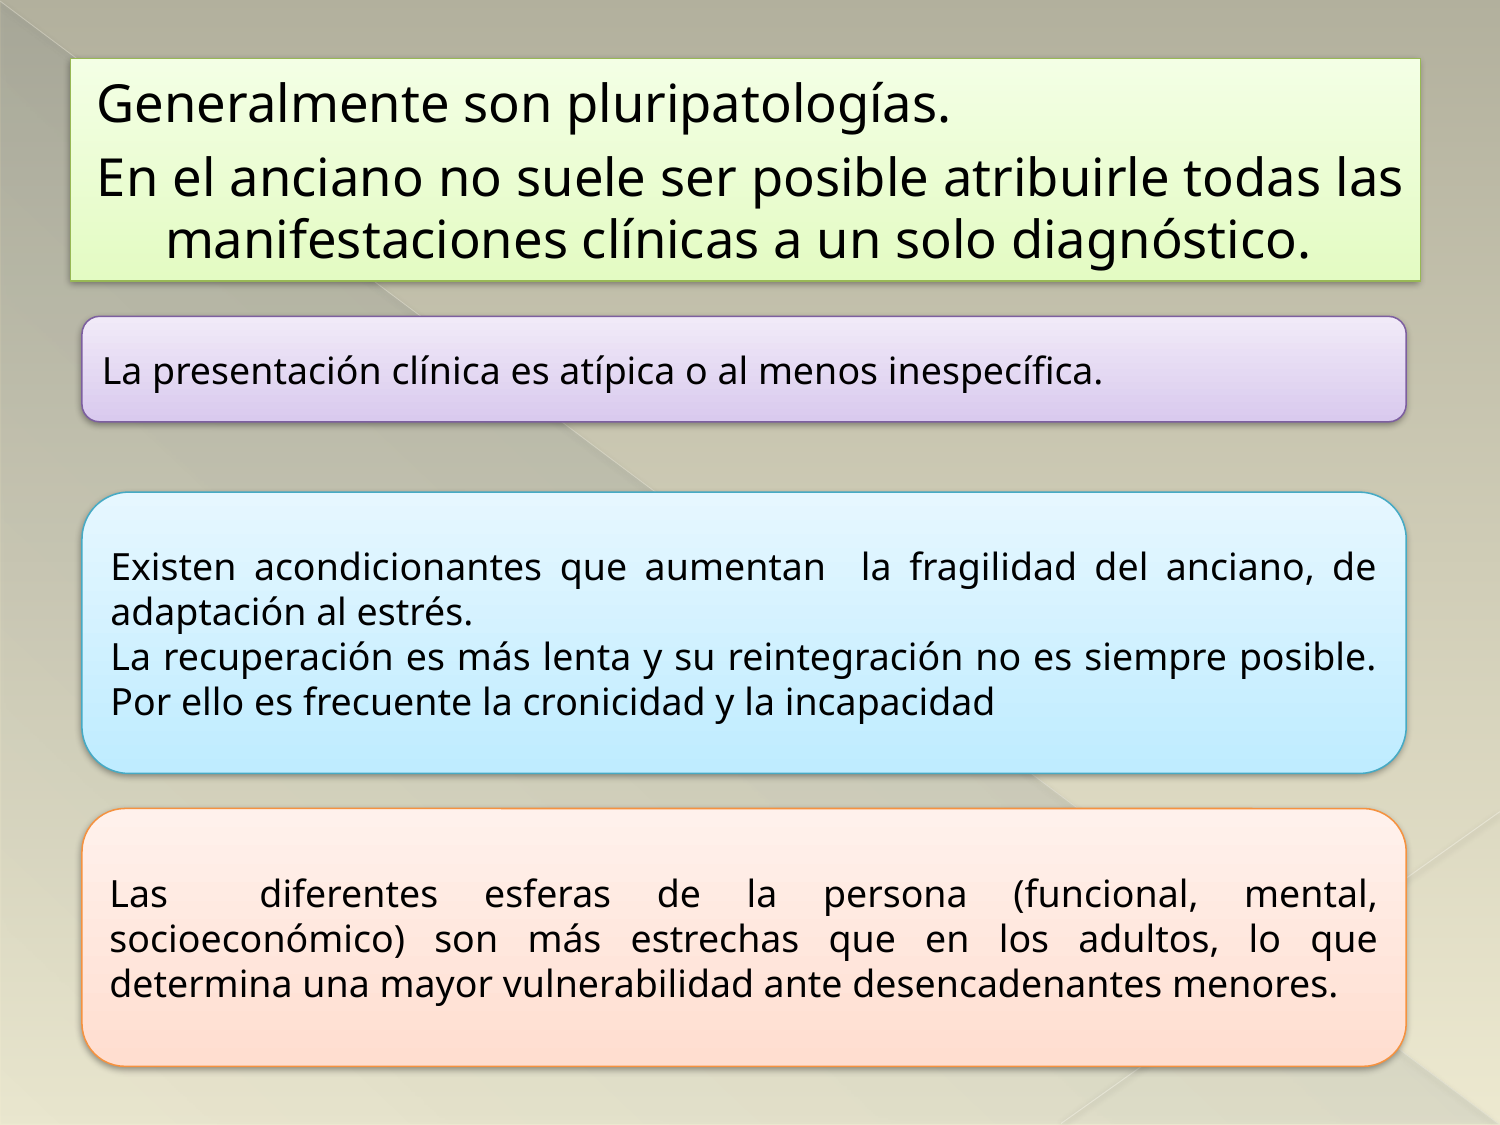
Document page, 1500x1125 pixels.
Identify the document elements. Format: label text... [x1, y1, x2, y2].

list Generalmente son pluripatologías. En el anciano no suele ser posible atribuirle todas las manifestaciones clínicas a un solo diagnóstico. [70, 58, 1421, 282]
text_box Las diferentes esferas de la persona (funcional, mental, socioeconómico) son más estrechas que en los adultos, lo que determina una mayor vulnerabilidad ante desencadenantes menores. [81, 807, 1407, 1068]
text_box La presentación clínica es atípica o al menos inespecífica. [81, 315, 1407, 423]
text_box Existen acondicionantes que aumentan la fragilidad del anciano, de adaptación al estrés. La recuperación es más lenta y su reintegración no es siempre posible. Por ello es frecuente la cronicidad y la incapacidad [81, 491, 1407, 775]
